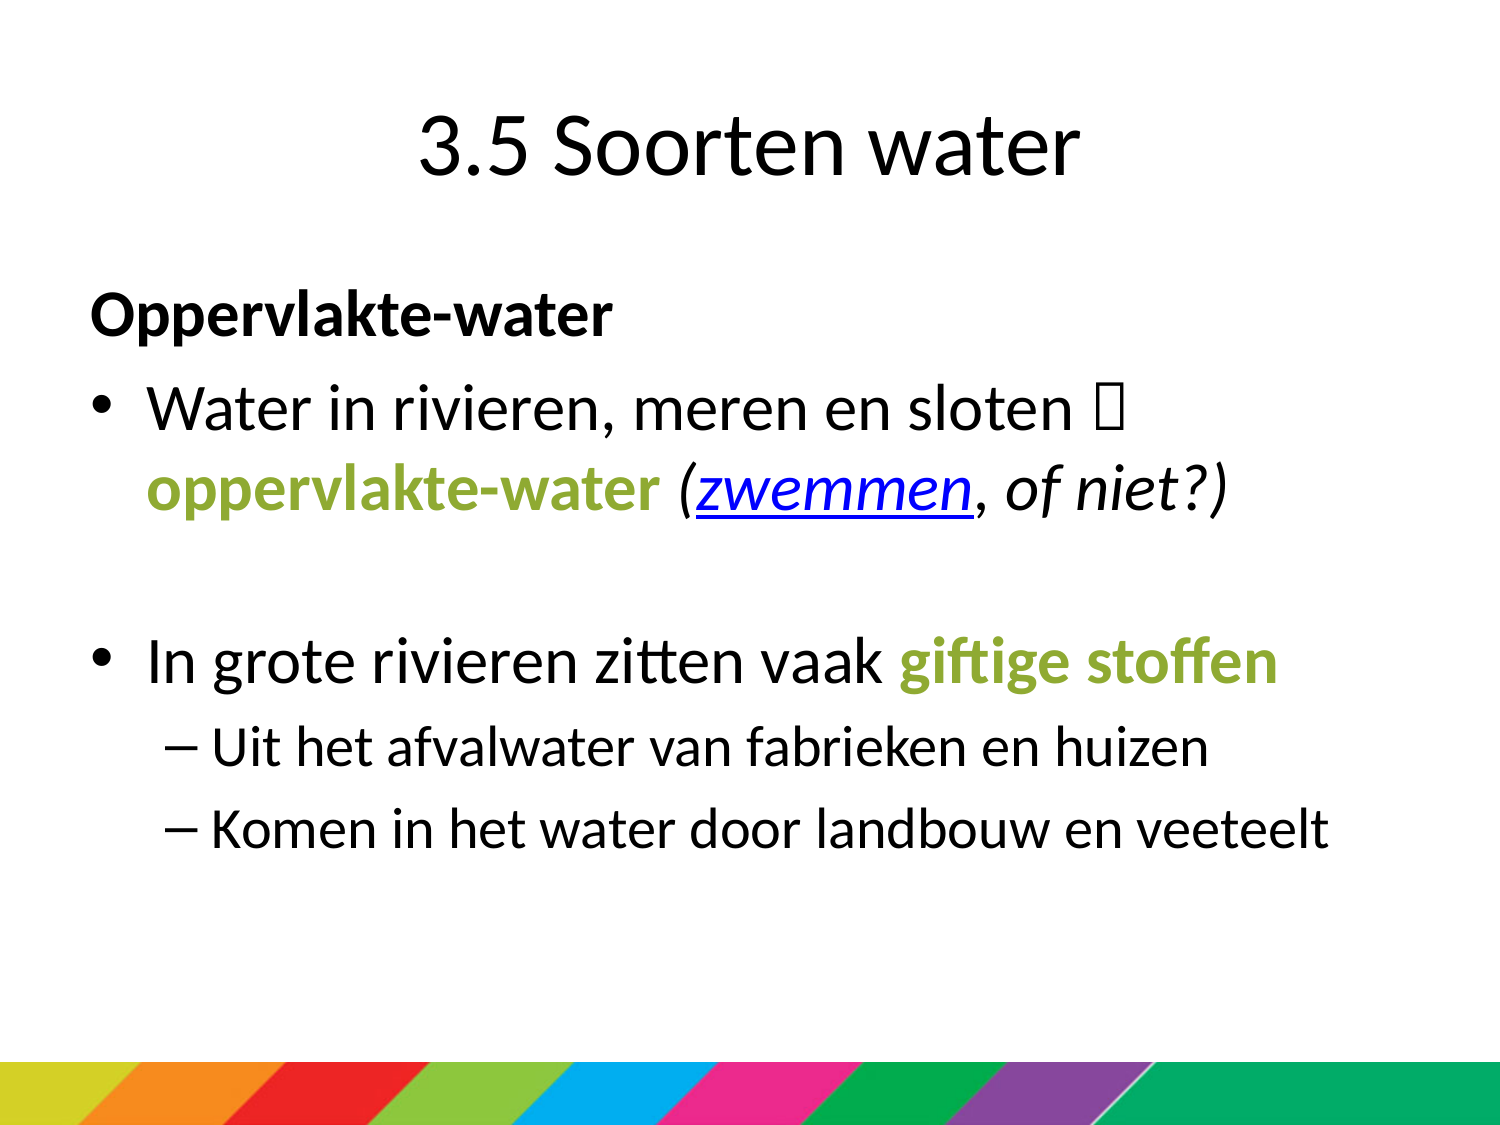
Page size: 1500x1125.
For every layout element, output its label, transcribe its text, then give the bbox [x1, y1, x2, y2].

list Oppervlakte-water Water in rivieren, meren en sloten  oppervlakte-water (zwemmen, of niet?) In grote rivieren zitten vaak giftige stoffen Uit het afvalwater van fabrieken en huizen Komen in het water door landbouw en veeteelt [75, 262, 1425, 1005]
title 3.5 Soorten water [75, 45, 1425, 233]
picture [0, 1062, 574, 1125]
picture [656, 1062, 1500, 1125]
